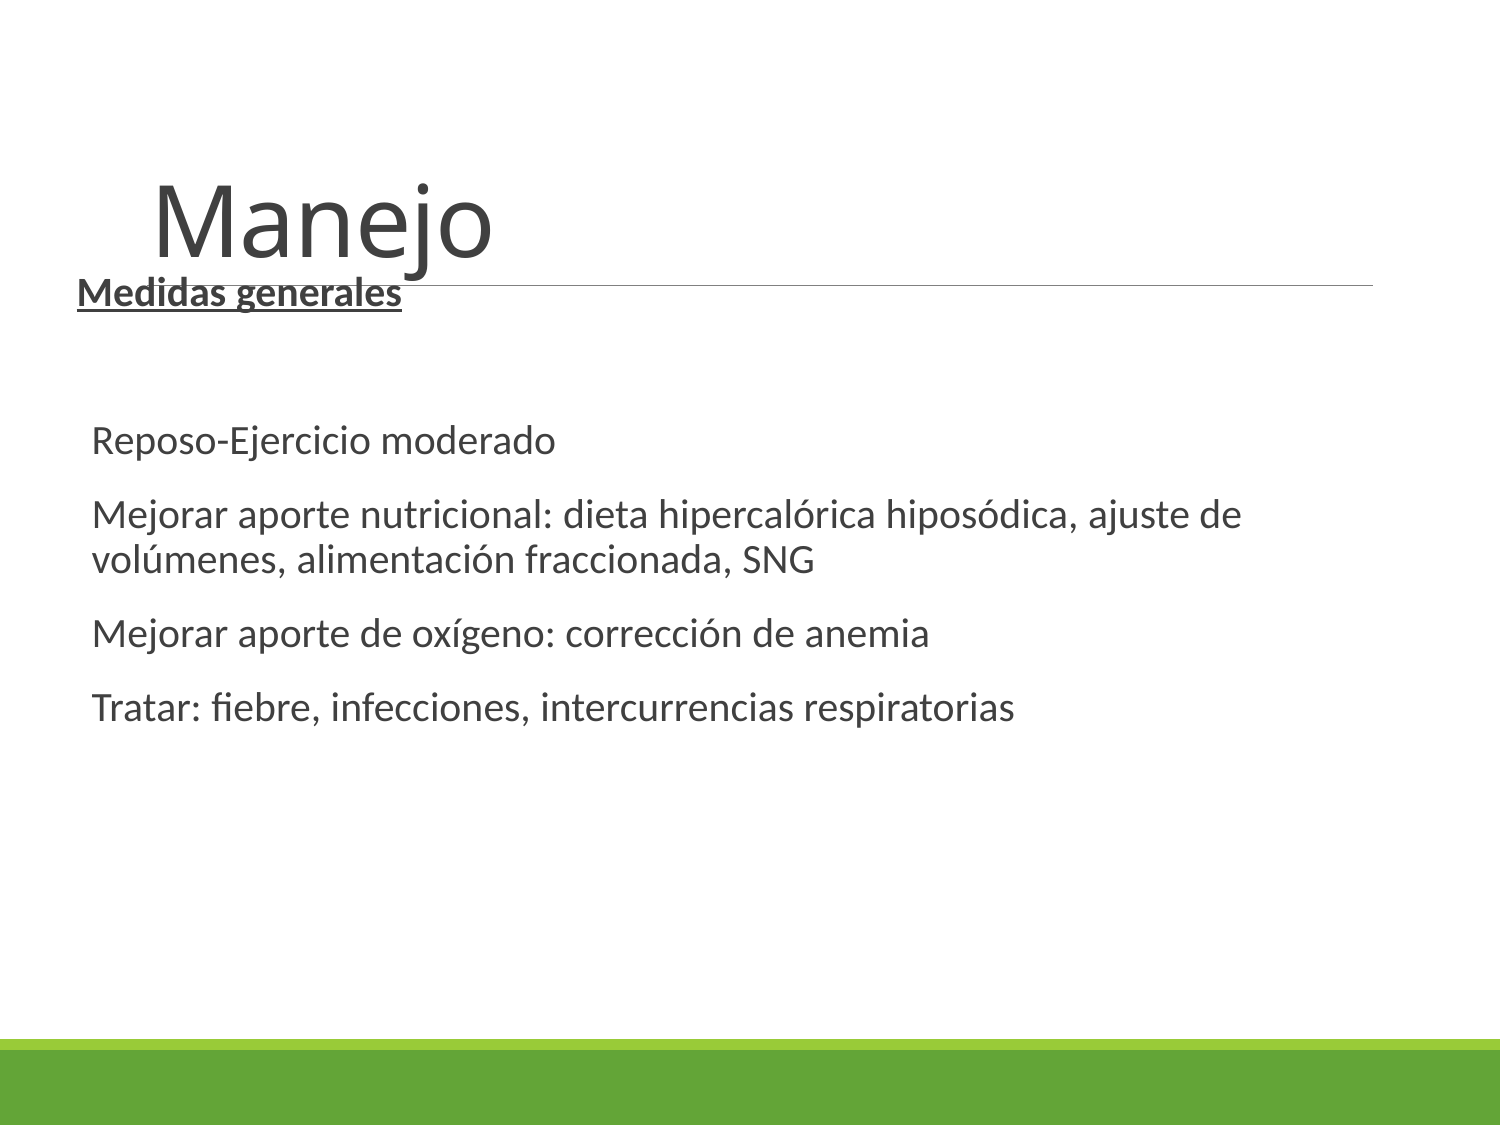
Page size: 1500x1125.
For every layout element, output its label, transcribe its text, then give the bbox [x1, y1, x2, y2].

list Medidas generales Reposo-Ejercicio moderado Mejorar aporte nutricional: dieta hipercalórica hiposódica, ajuste de volúmenes, alimentación fraccionada, SNG Mejorar aporte de oxígeno: corrección de anemia Tratar: fiebre, infecciones, intercurrencias respiratorias [76, 262, 1302, 1062]
title Manejo [135, 47, 1373, 285]
